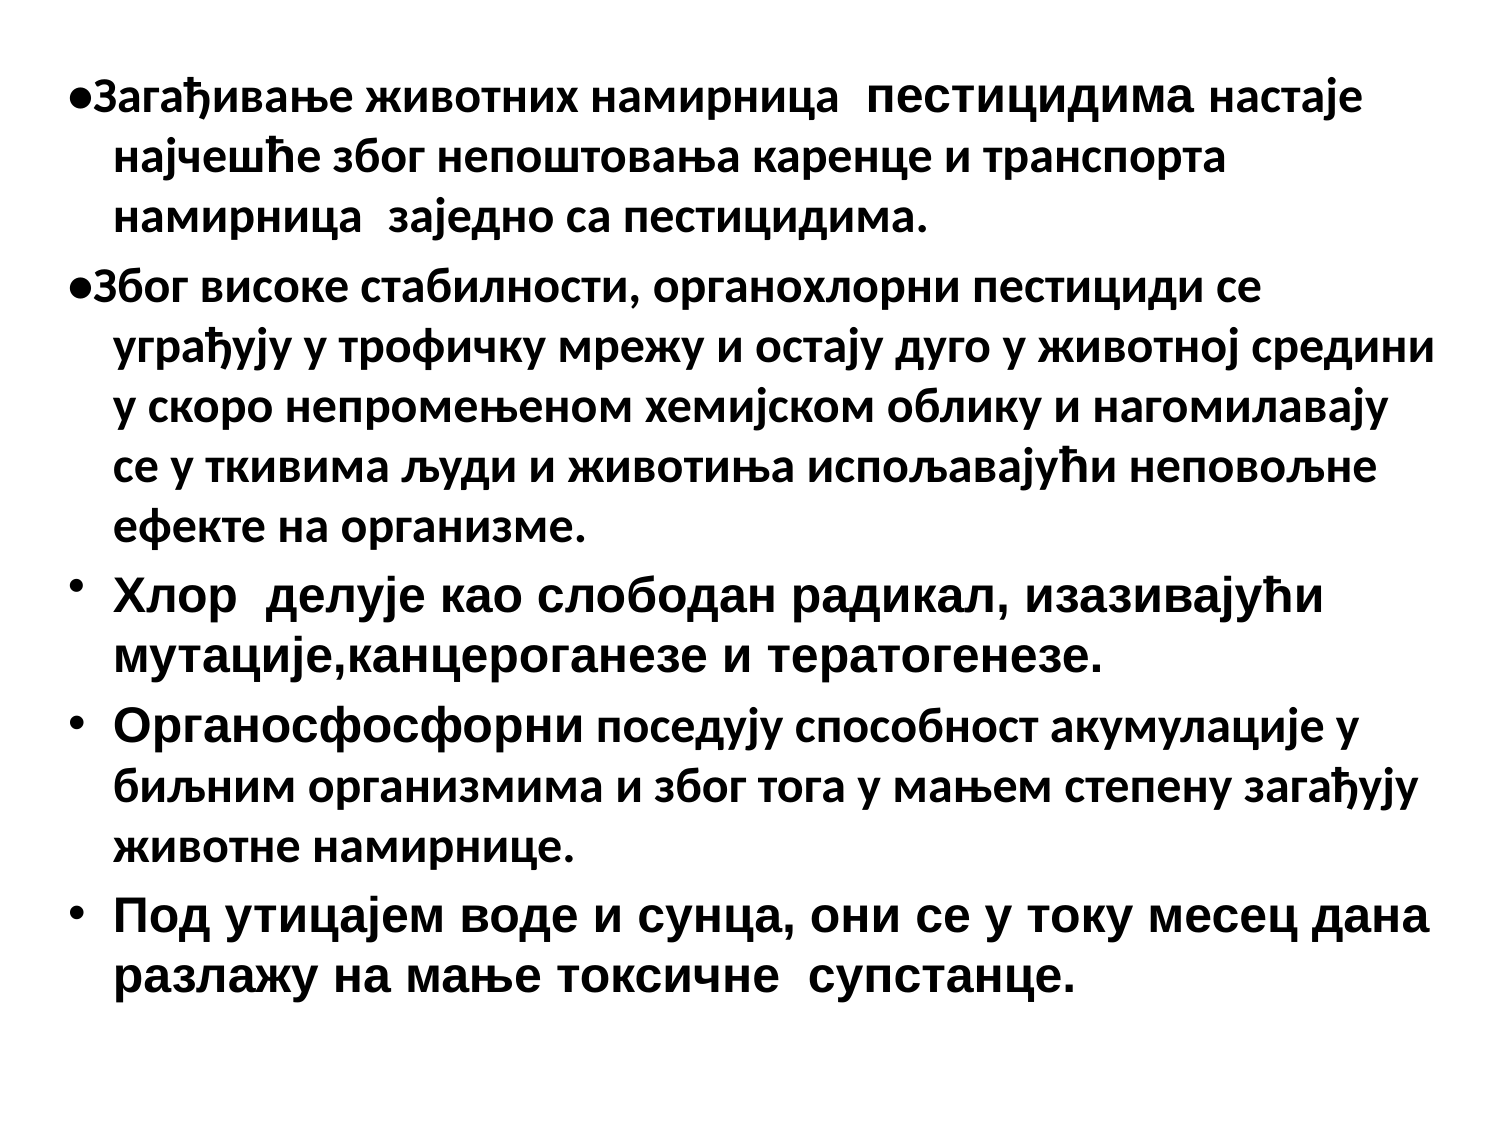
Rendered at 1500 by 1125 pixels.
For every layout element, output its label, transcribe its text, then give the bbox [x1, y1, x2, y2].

list •Загађивање животних намирница пестицидима настаје најчешће због непоштовања каренце и транспорта намирница заједно са пестицидима. •Због високе стабилности, органохлорни пестициди се уграђују у трофичку мрежу и остају дуго у животној средини у скоро непромењеном хемијском облику и нагомилавају се у ткивима људи и животиња испољавајући неповољне ефекте на организме. Хлор делује као слободан радикал, изазивајући мутације,канцероганезе и тератогенезе. Органосфосфорни поседују способност акумулације у биљним организмима и због тога у мањем степену загађују животне намирнице. Под утицајем воде и сунца, они се у току месец дана разлажу на мање токсичне супстанце. [52, 54, 1456, 1025]
